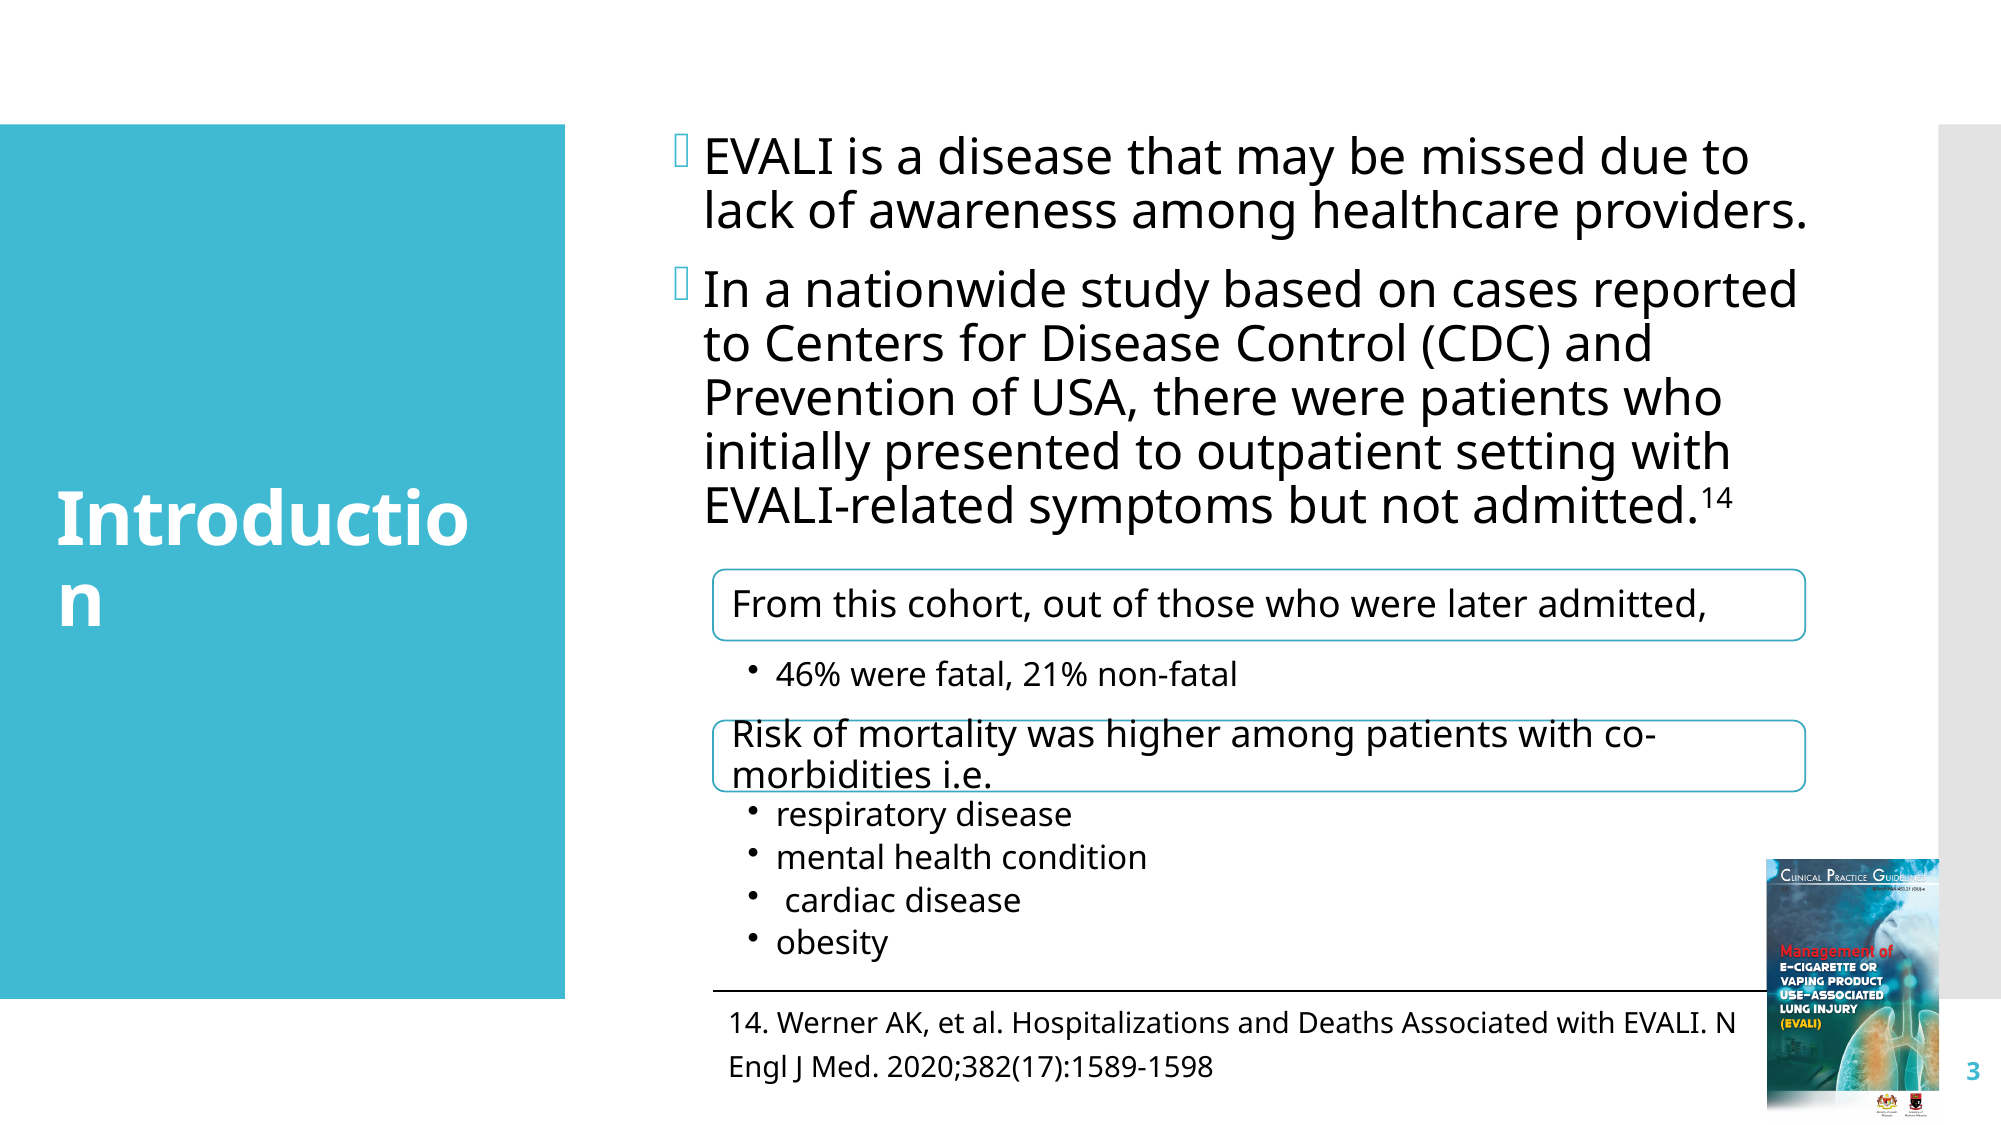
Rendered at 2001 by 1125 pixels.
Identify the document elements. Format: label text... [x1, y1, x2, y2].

table_header 14. Werner AK, et al. Hospitalizations and Deaths Associated with EVALI. N Engl J Med. 2020;382(17):1589-1598 [713, 992, 1766, 1125]
picture [1876, 888, 1884, 897]
picture [1766, 858, 1940, 1125]
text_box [712, 554, 1806, 985]
title Introduction [41, 184, 525, 940]
list EVALI is a disease that may be missed due to lack of awareness among healthcare providers. In a nationwide study based on cases reported to Centers for Disease Control (CDC) and Prevention of USA, there were patients who initially presented to outpatient setting with EVALI-related symptoms but not admitted.14 [658, 124, 1858, 1015]
slide_number 3 [1940, 1042, 1996, 1103]
